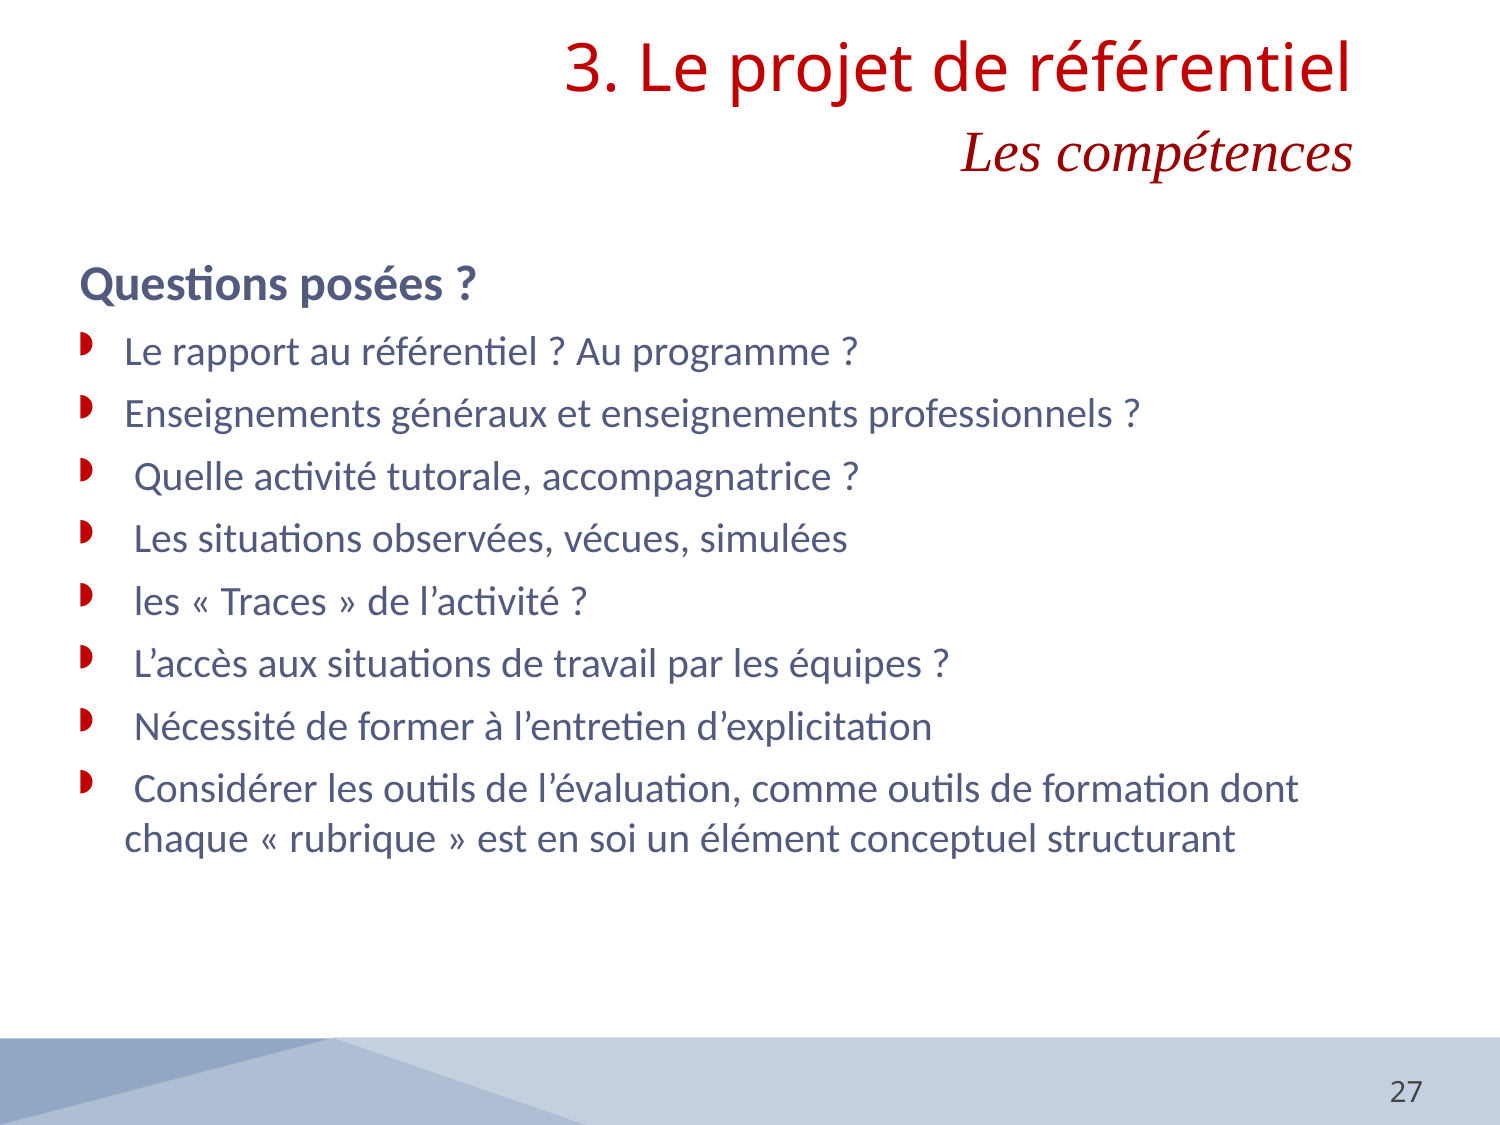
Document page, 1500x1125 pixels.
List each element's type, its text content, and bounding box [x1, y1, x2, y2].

text_box Questions posées ? Le rapport au référentiel ? Au programme ? Enseignements généraux et enseignements professionnels ? Quelle activité tutorale, accompagnatrice ? Les situations observées, vécues, simulées les « Traces » de l’activité ? L’accès aux situations de travail par les équipes ? Nécessité de former à l’entretien d’explicitation Considérer les outils de l’évaluation, comme outils de formation dont chaque « rubrique » est en soi un élément conceptuel structurant [64, 243, 1415, 705]
text_box 27 [1277, 1066, 1439, 1125]
text_box 3. Le projet de référentiel Les compétences [134, 59, 1369, 150]
